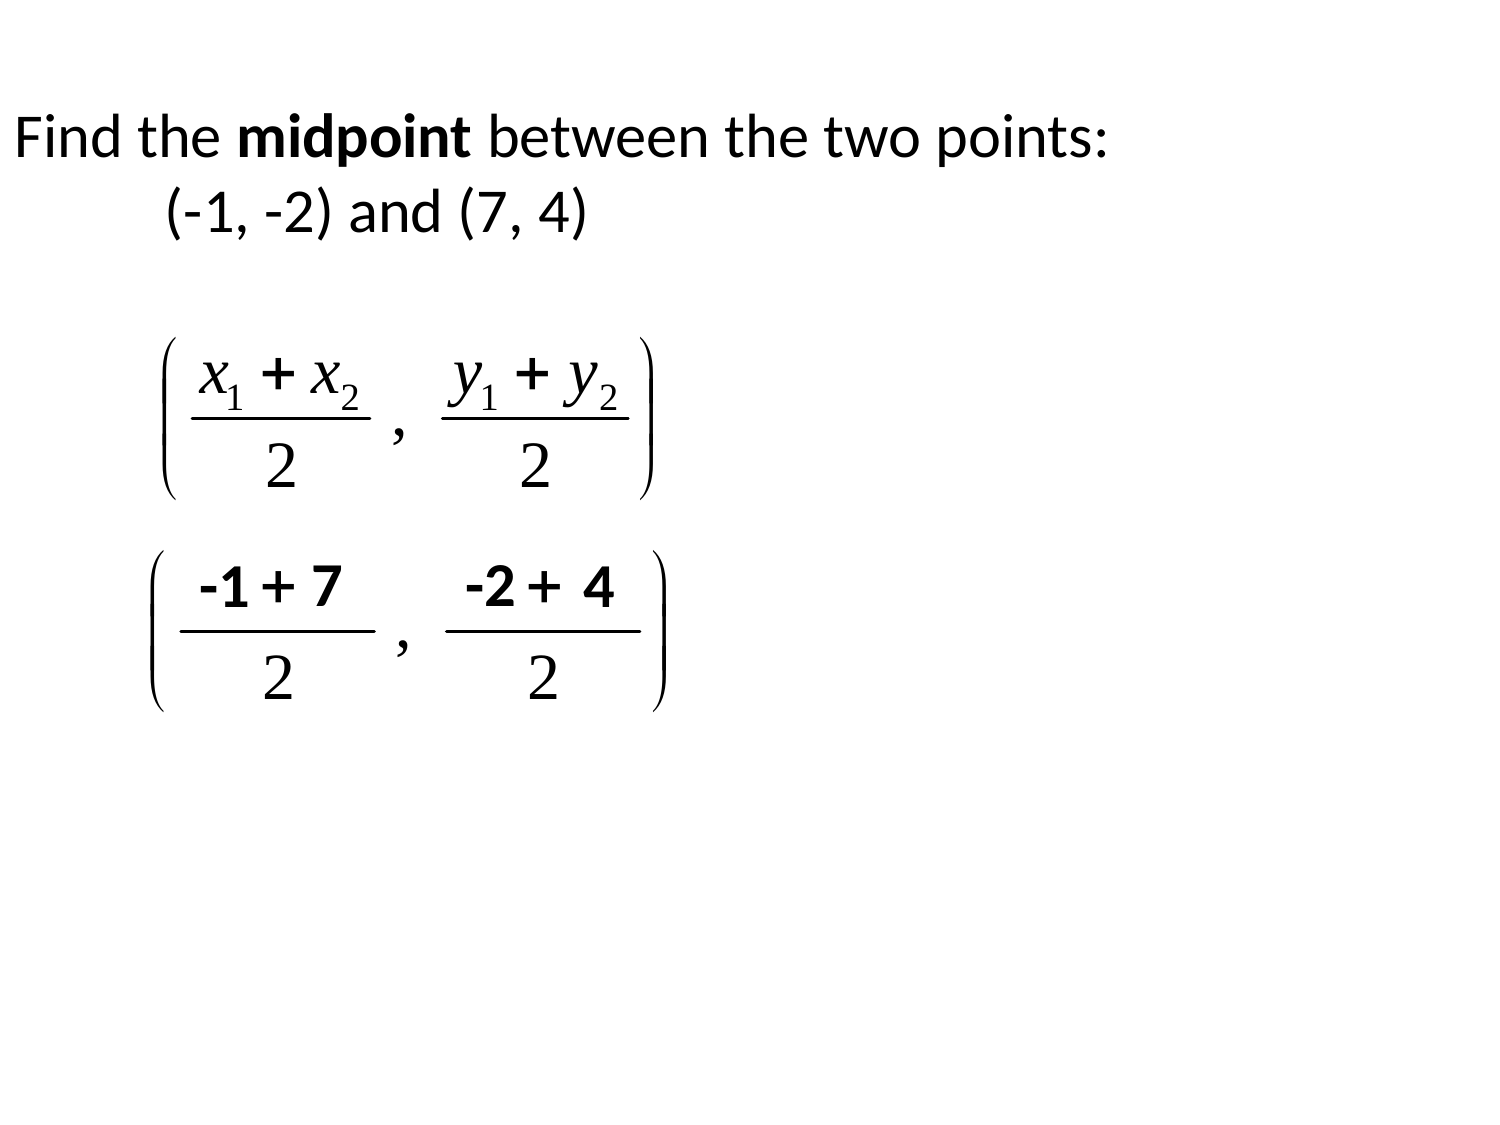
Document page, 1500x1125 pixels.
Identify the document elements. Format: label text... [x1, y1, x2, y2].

text_box Find the midpoint between the two points: (-1, -2) and (7, 4) [0, 87, 1500, 253]
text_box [137, 537, 684, 726]
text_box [149, 324, 674, 513]
